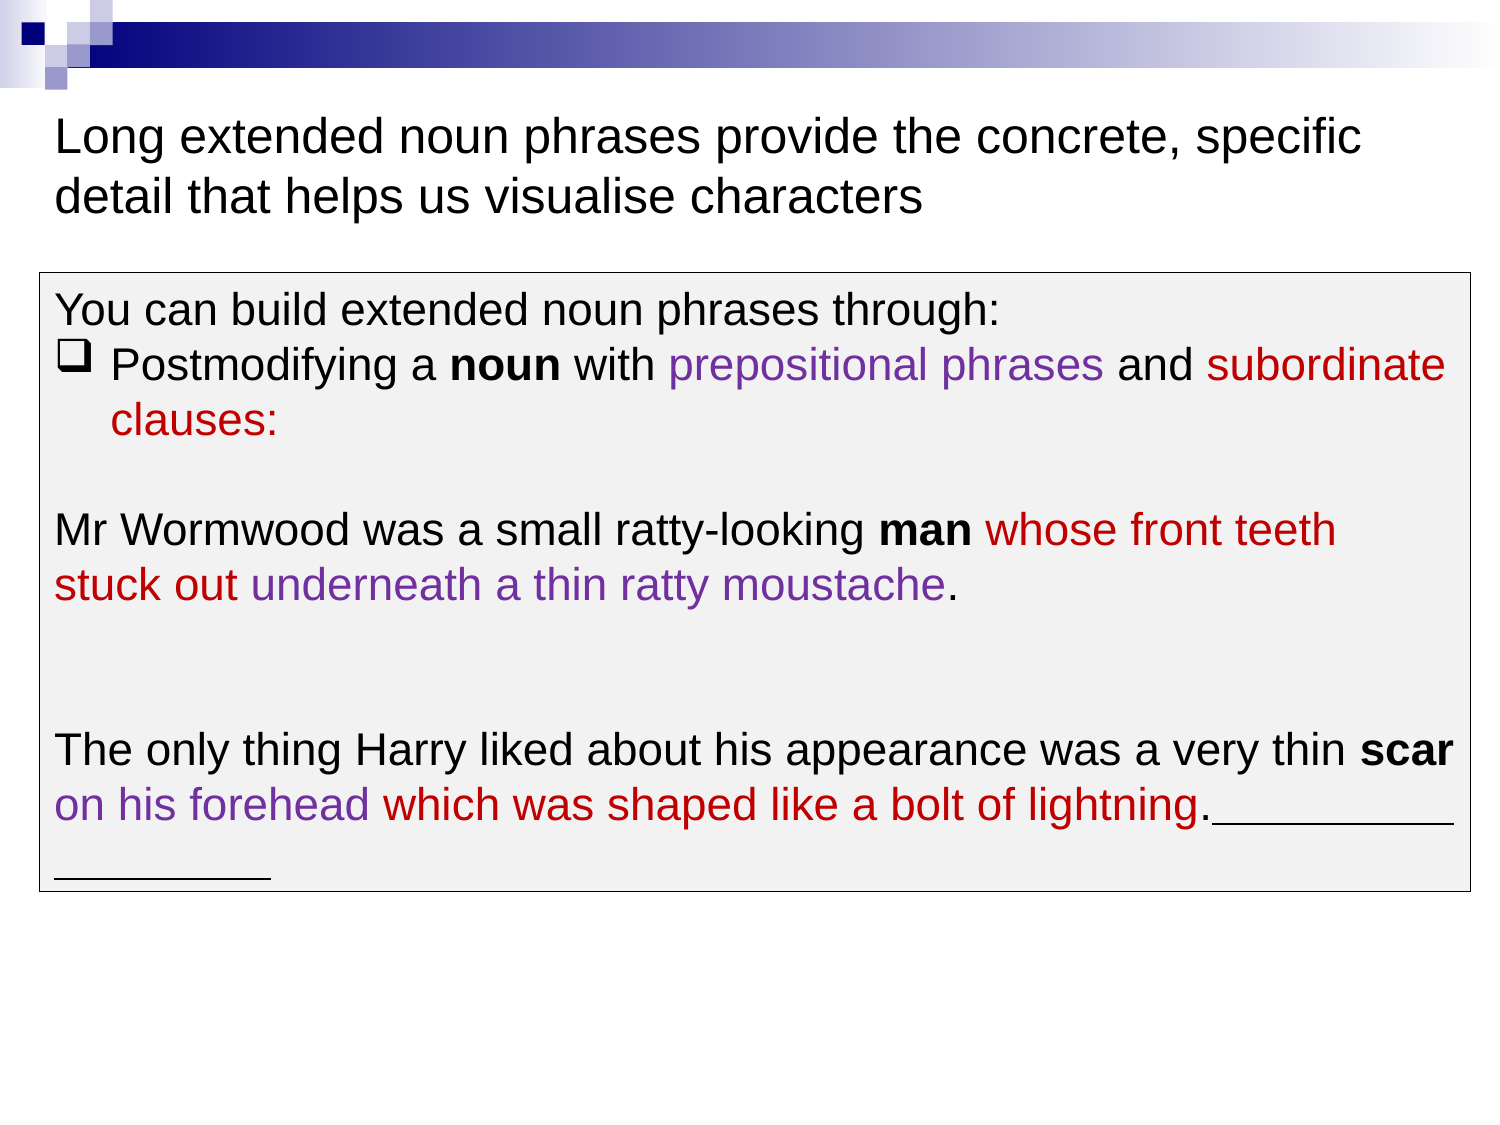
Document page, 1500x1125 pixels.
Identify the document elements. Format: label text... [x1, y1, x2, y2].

title Long extended noun phrases provide the concrete, specific detail that helps us visualise characters [39, 80, 1471, 248]
text_box You can build extended noun phrases through: Postmodifying a noun with prepositional phrases and subordinate clauses: Mr Wormwood was a small ratty-looking man whose front teeth stuck out underneath a thin ratty moustache. The only thing Harry liked about his appearance was a very thin scar on his forehead which was shaped like a bolt of lightning. [39, 272, 1471, 892]
